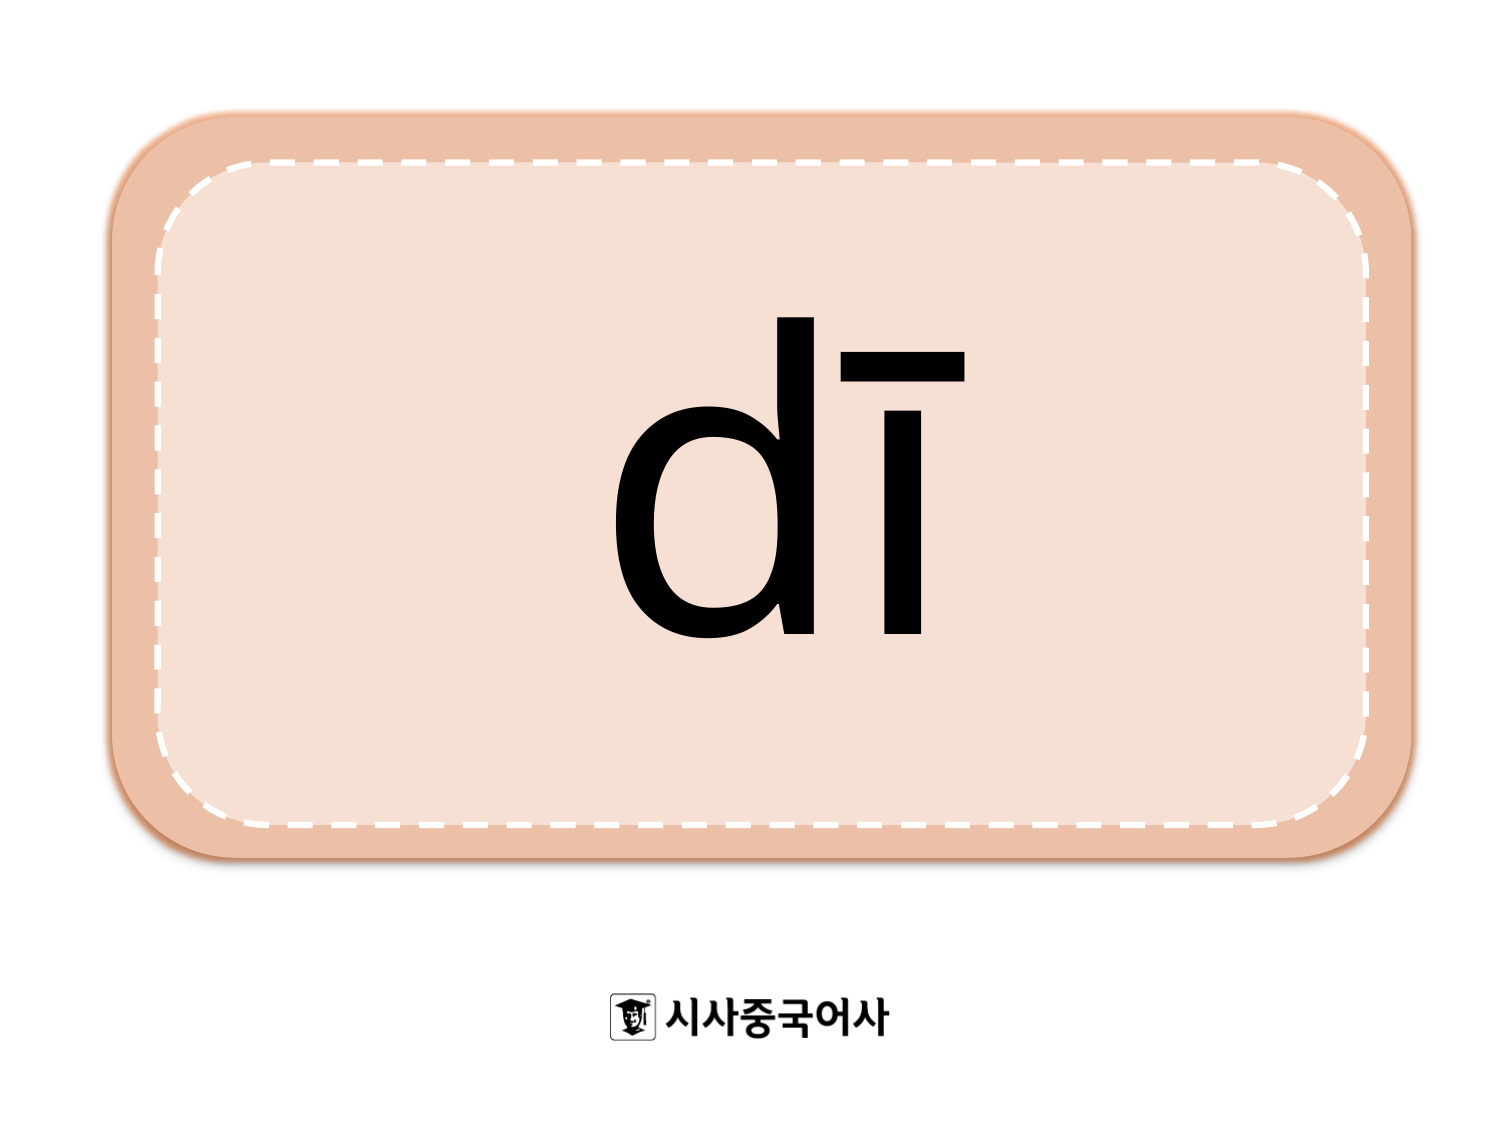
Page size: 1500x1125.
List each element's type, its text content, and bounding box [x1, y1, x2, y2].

text_box dī [171, 136, 1380, 799]
picture [602, 987, 898, 1047]
